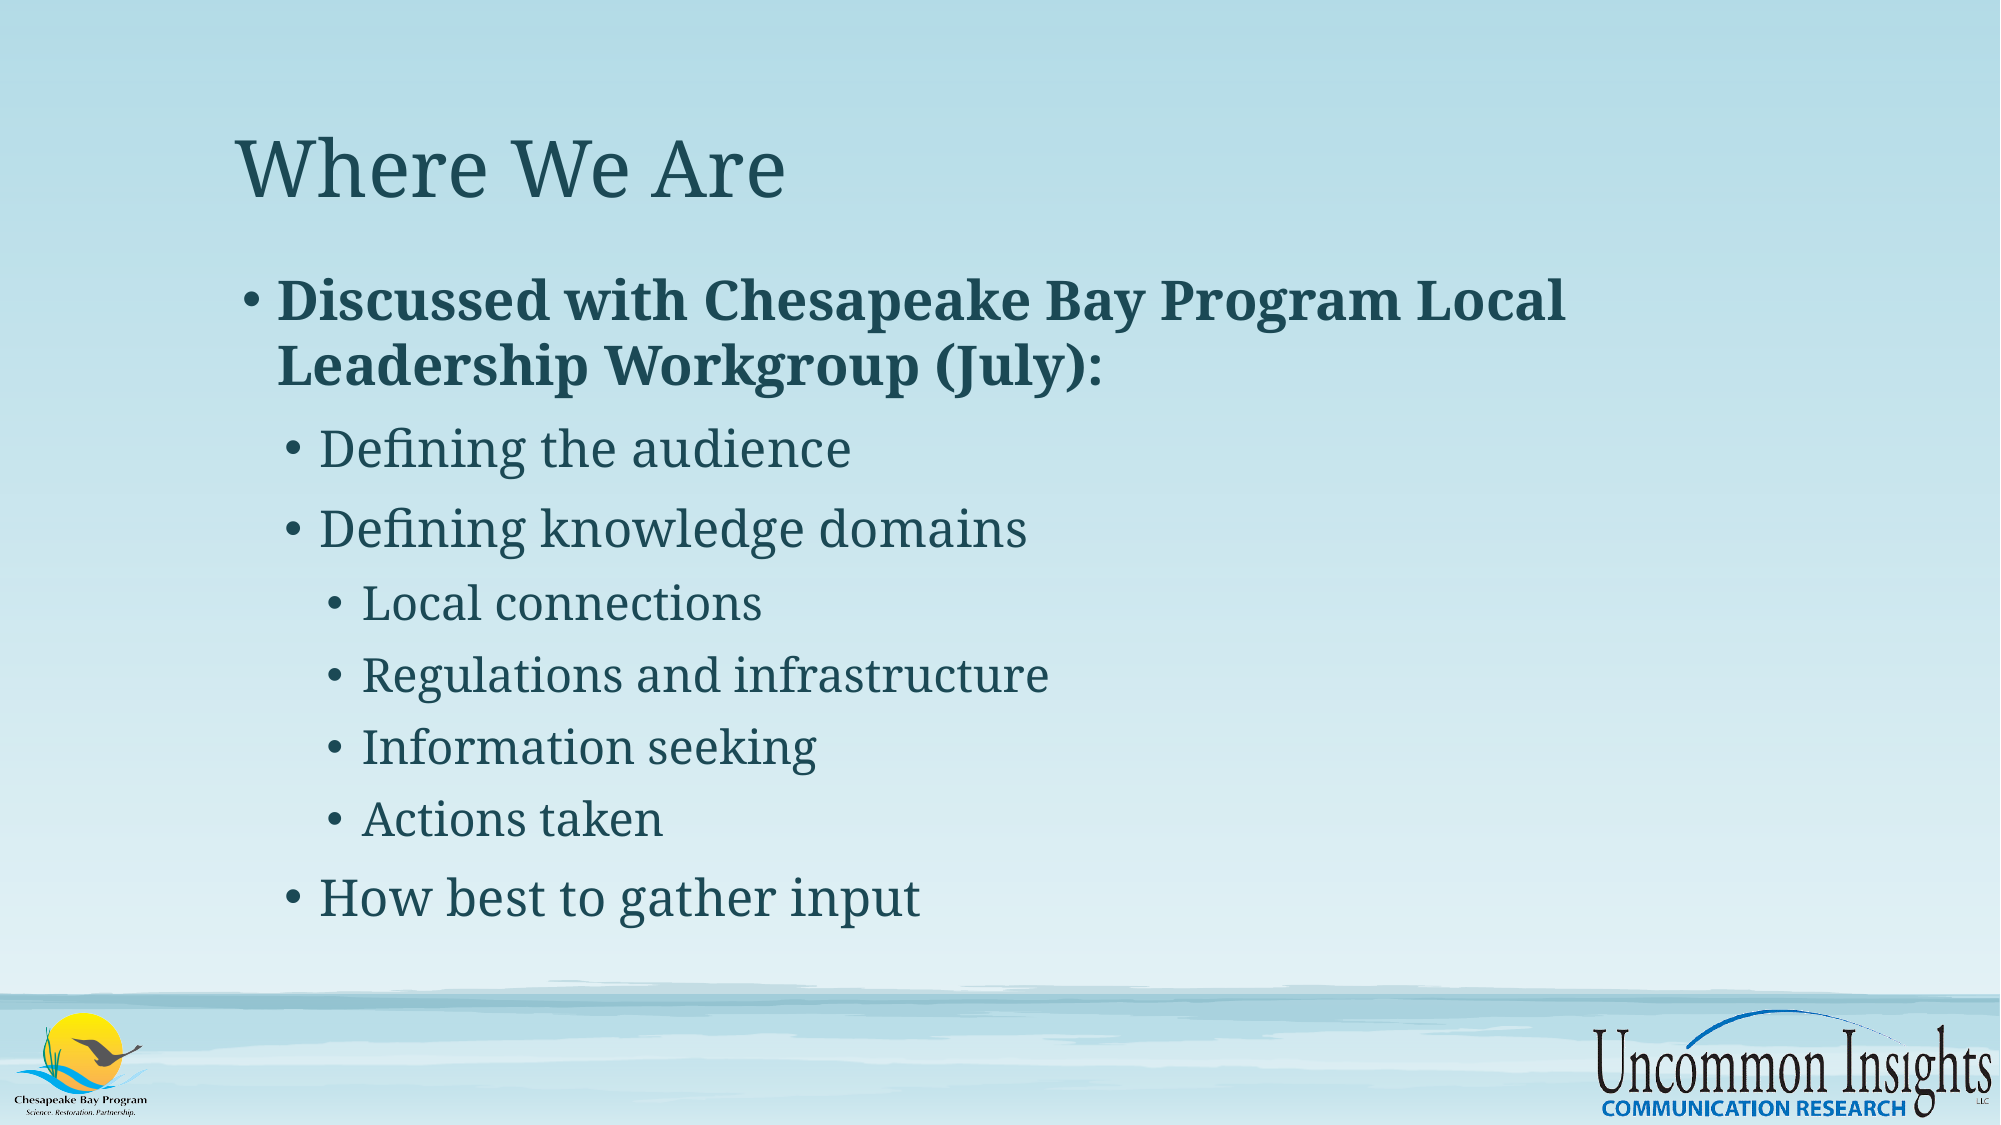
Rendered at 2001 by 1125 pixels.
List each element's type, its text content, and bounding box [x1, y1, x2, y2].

picture [0, 1005, 2000, 1123]
list Discussed with Chesapeake Bay Program Local Leadership Workgroup (July): Defining the audience Defining knowledge domains Local connections Regulations and infrastructure Information seeking Actions taken How best to gather input [219, 258, 1780, 938]
title Where We Are [219, 43, 1780, 222]
